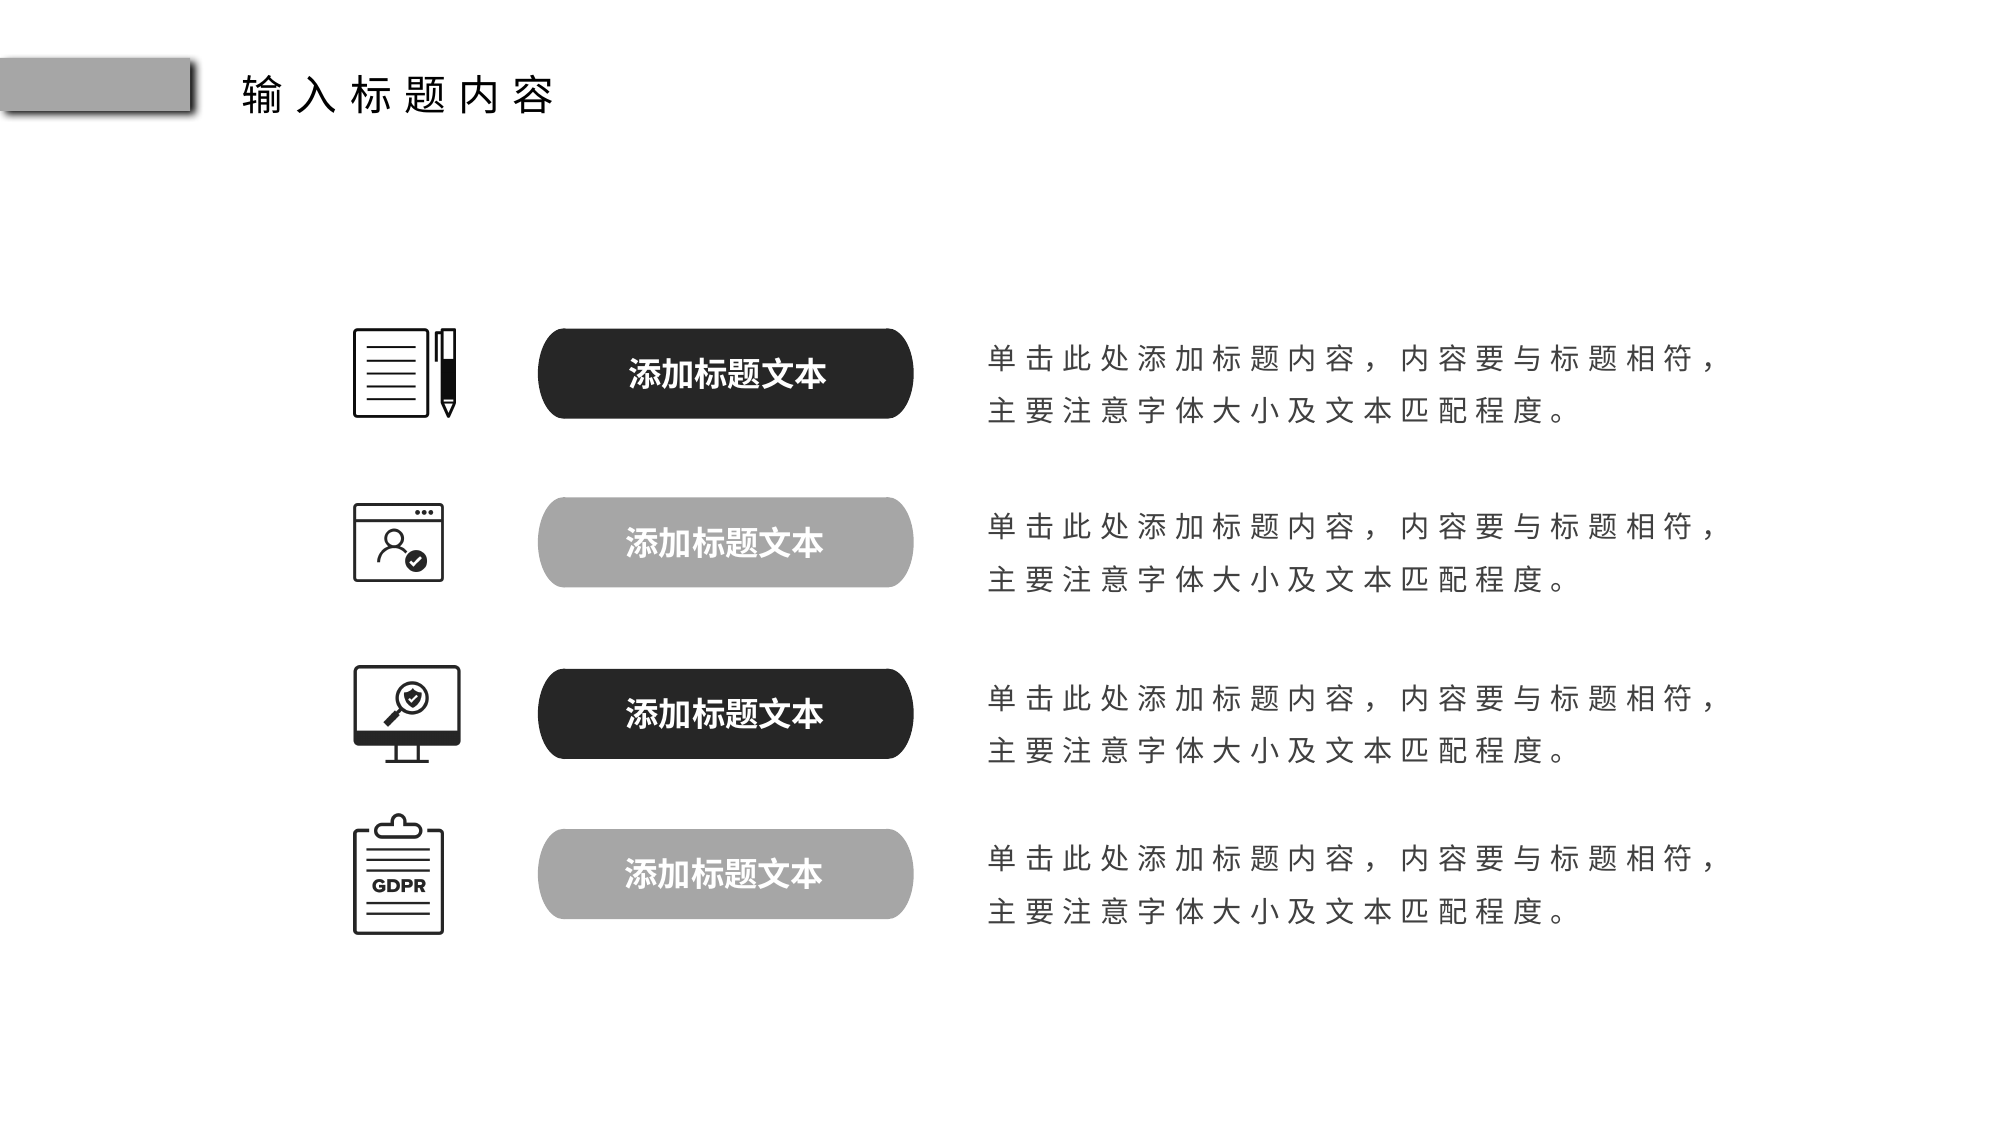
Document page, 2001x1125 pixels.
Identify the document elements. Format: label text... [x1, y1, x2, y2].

text_box 单击此处添加标题内容，内容要与标题相符，主要注意字体大小及文本匹配程度。 [972, 815, 1764, 936]
text_box 添加标题文本 [611, 686, 841, 741]
text_box 添加标题文本 [611, 514, 841, 570]
text_box 单击此处添加标题内容，内容要与标题相符，主要注意字体大小及文本匹配程度。 [972, 483, 1764, 604]
picture [353, 503, 444, 582]
text_box [536, 327, 915, 420]
text_box 单击此处添加标题内容，内容要与标题相符，主要注意字体大小及文本匹配程度。 [972, 655, 1764, 776]
text_box 添加标题文本 [613, 345, 843, 401]
picture [353, 665, 461, 763]
picture [353, 813, 444, 935]
text_box [536, 827, 915, 921]
picture [353, 328, 456, 419]
text_box 添加标题文本 [609, 846, 840, 901]
text_box [536, 667, 915, 761]
text_box [536, 496, 915, 589]
text_box 单击此处添加标题内容，内容要与标题相符，主要注意字体大小及文本匹配程度。 [972, 315, 1764, 435]
